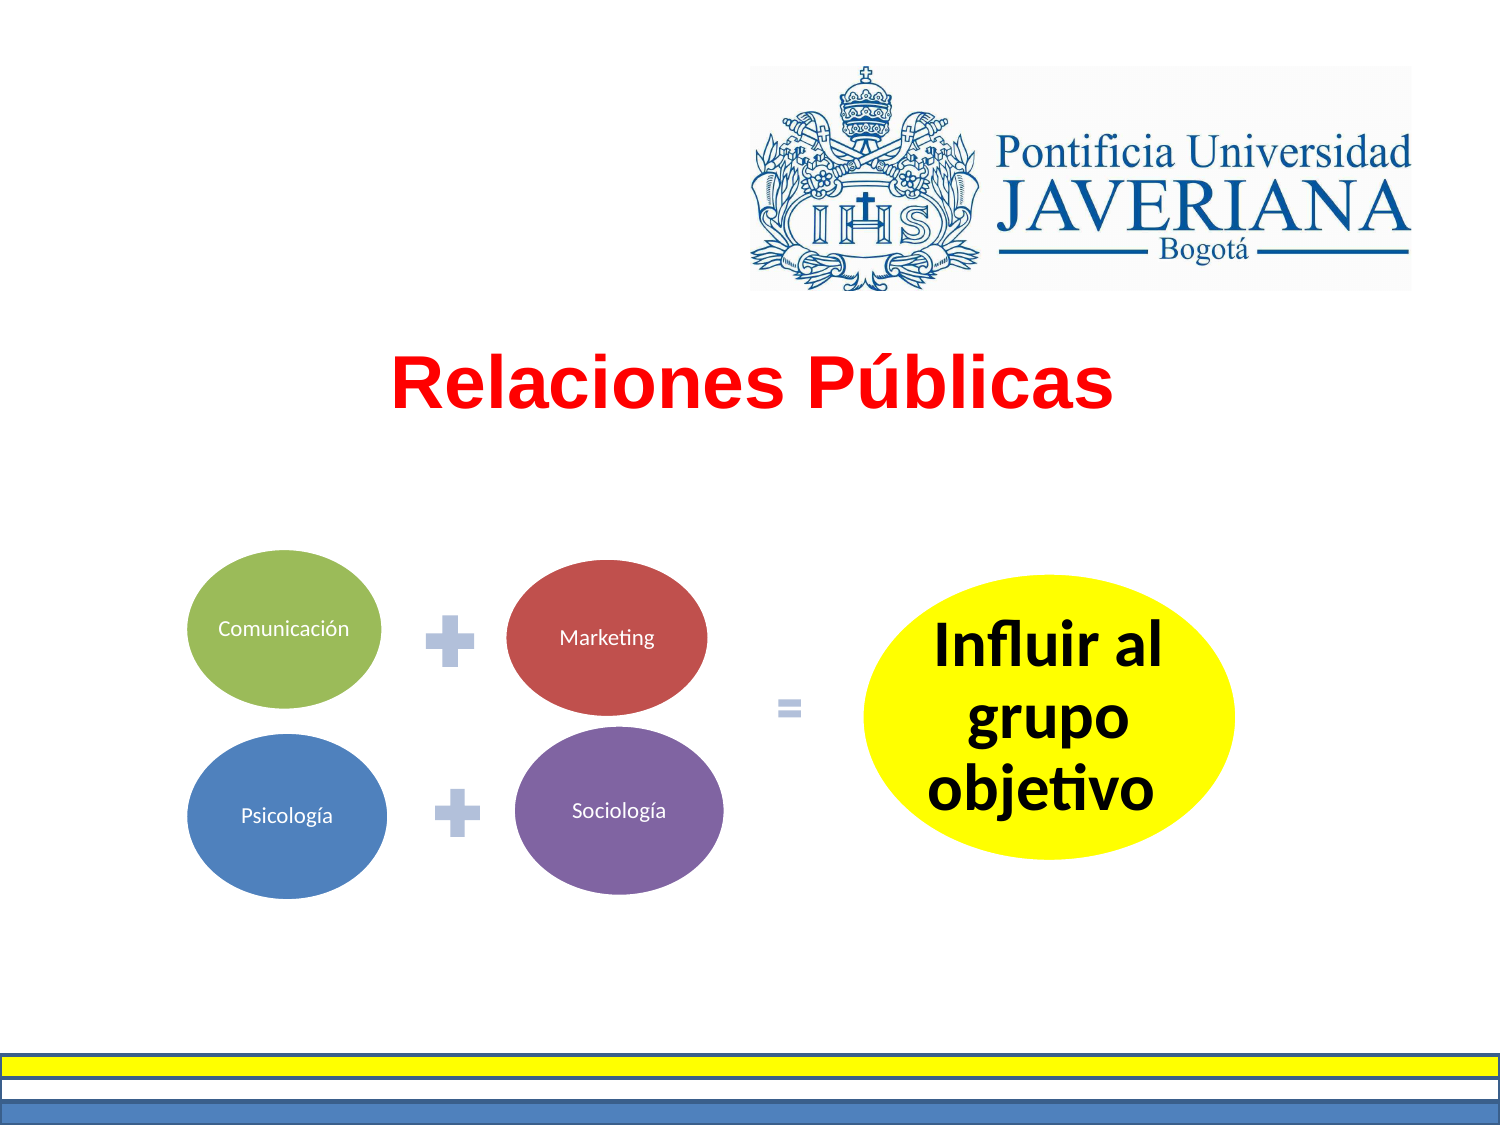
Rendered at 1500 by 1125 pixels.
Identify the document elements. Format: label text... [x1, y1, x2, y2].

text_box Relaciones Públicas [375, 326, 1131, 395]
picture [749, 66, 1412, 291]
text_box [0, 1104, 1500, 1125]
text_box [0, 1076, 1500, 1104]
text_box [0, 1053, 1500, 1076]
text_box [34, 396, 1436, 997]
